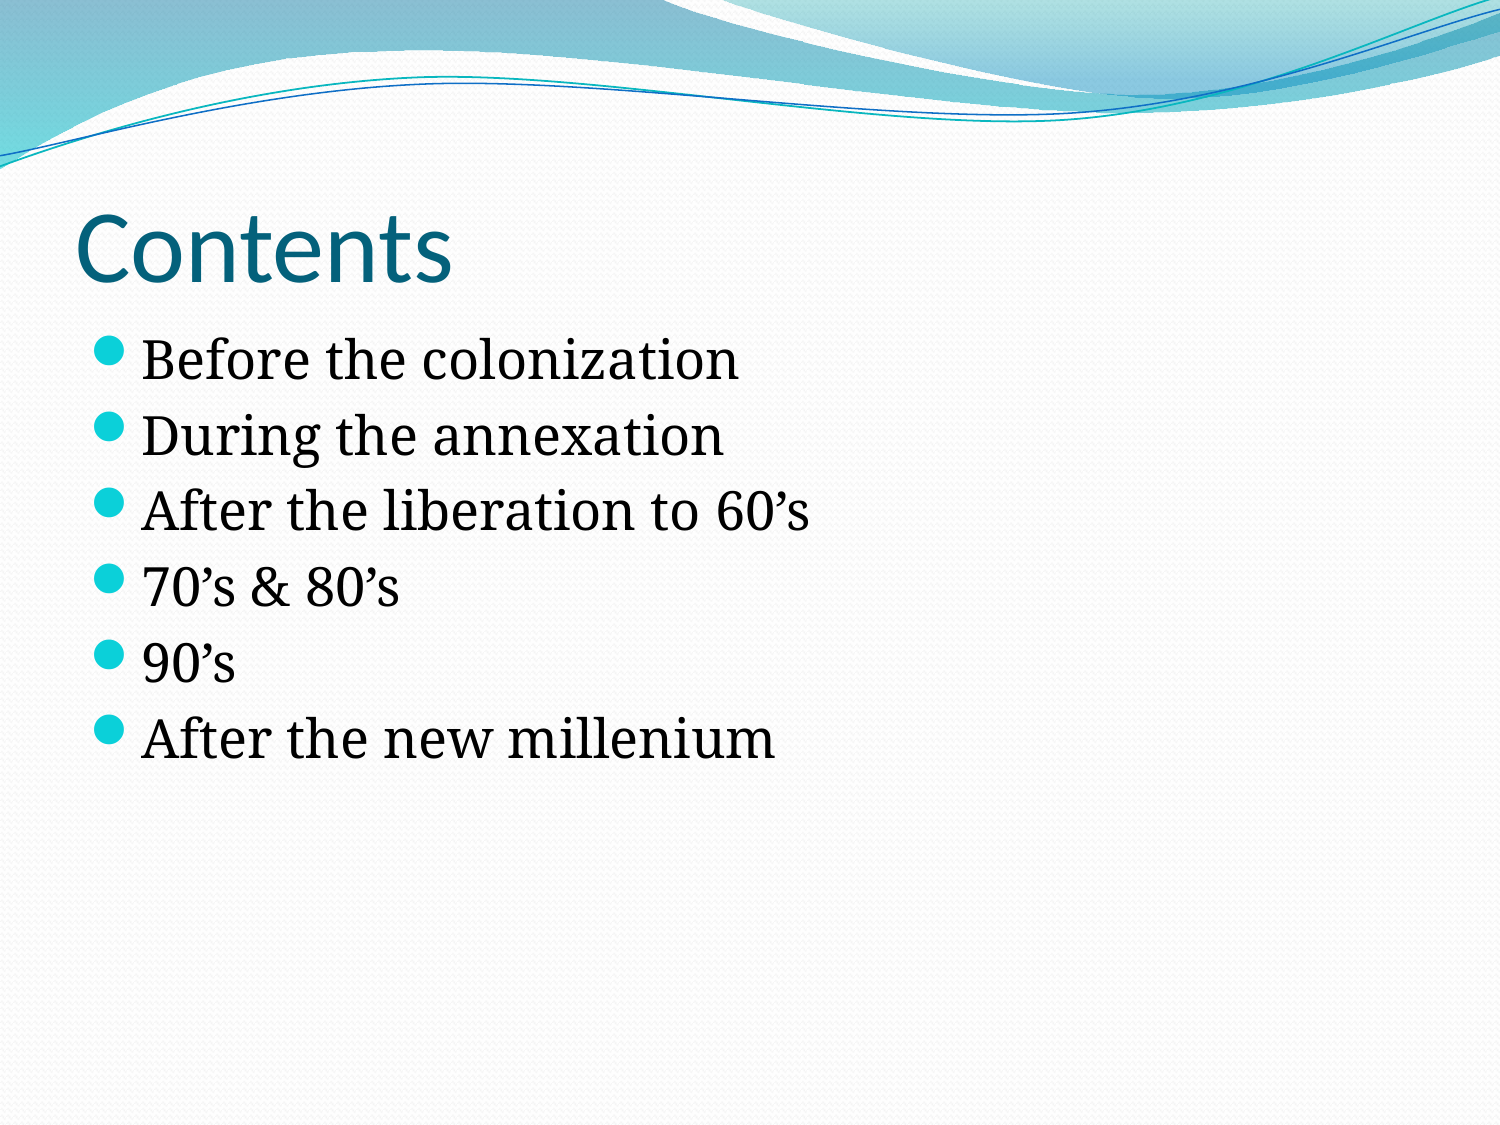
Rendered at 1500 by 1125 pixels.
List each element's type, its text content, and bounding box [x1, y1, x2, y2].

title Contents [75, 115, 1425, 303]
list Before the colonization During the annexation After the liberation to 60’s 70’s & 80’s 90’s After the new millenium [75, 317, 1425, 1038]
